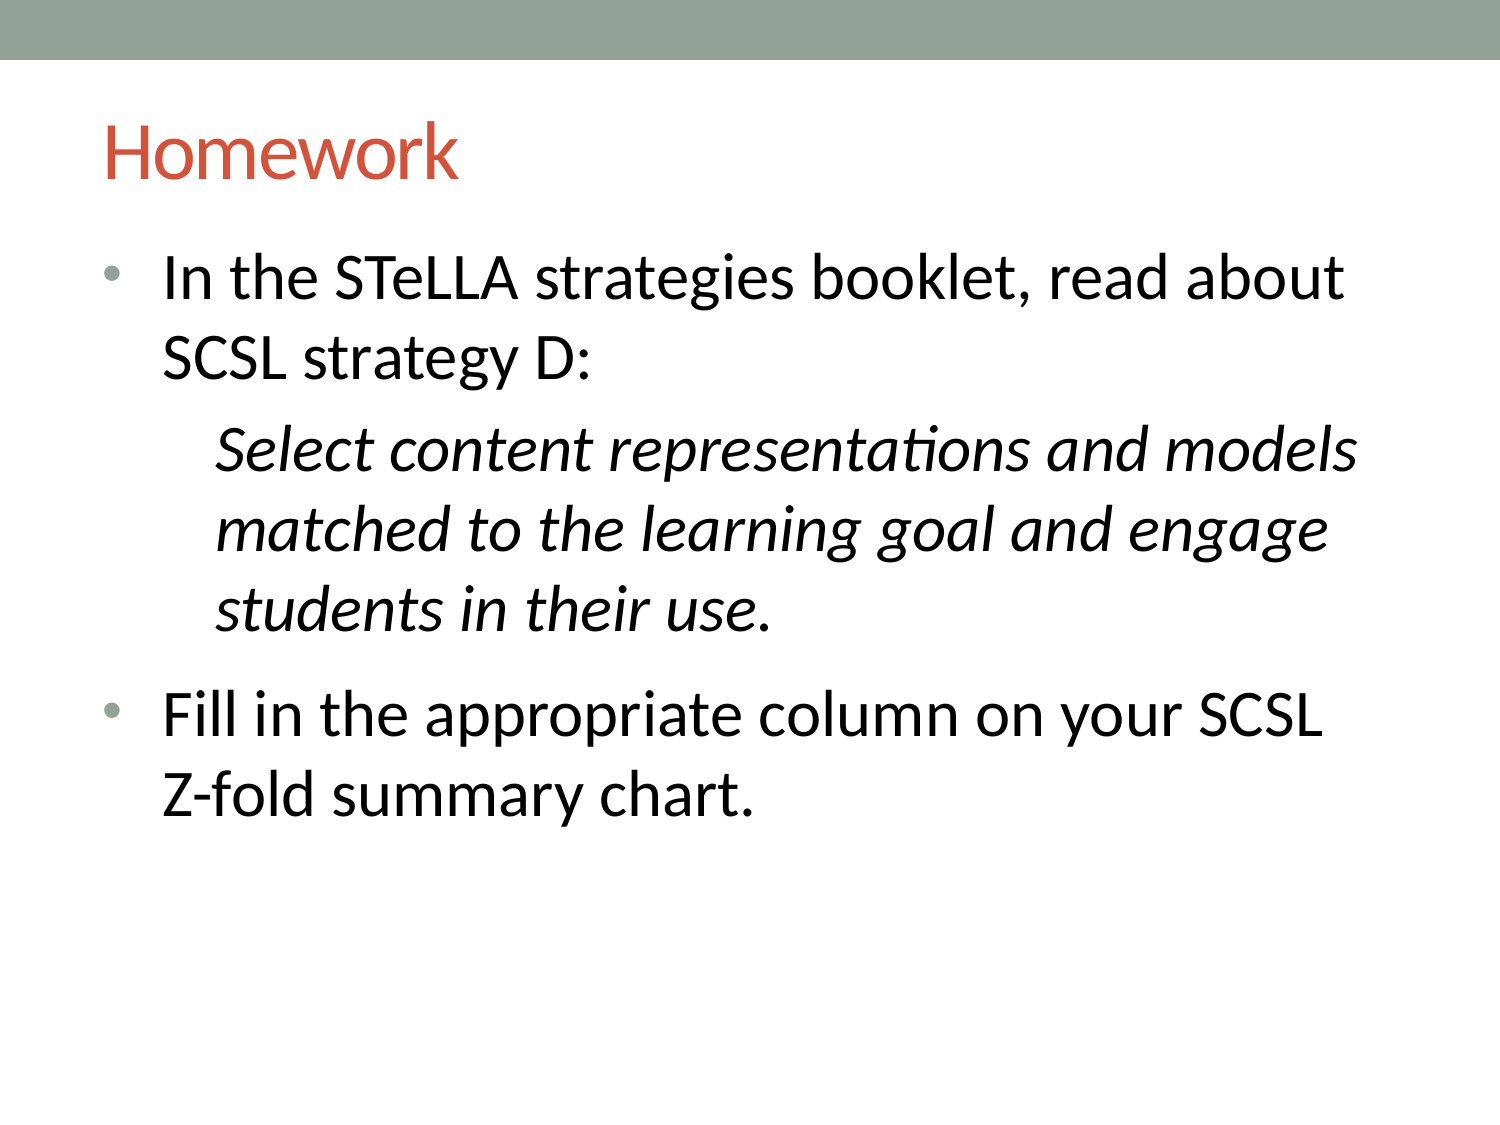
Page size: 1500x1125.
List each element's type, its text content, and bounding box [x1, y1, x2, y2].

title Homework [87, 62, 1438, 224]
list In the STeLLA strategies booklet, read about SCSL strategy D: Select content representations and models matched to the learning goal and engage students in their use. Fill in the appropriate column on your SCSL Z-fold summary chart. [87, 224, 1463, 1025]
